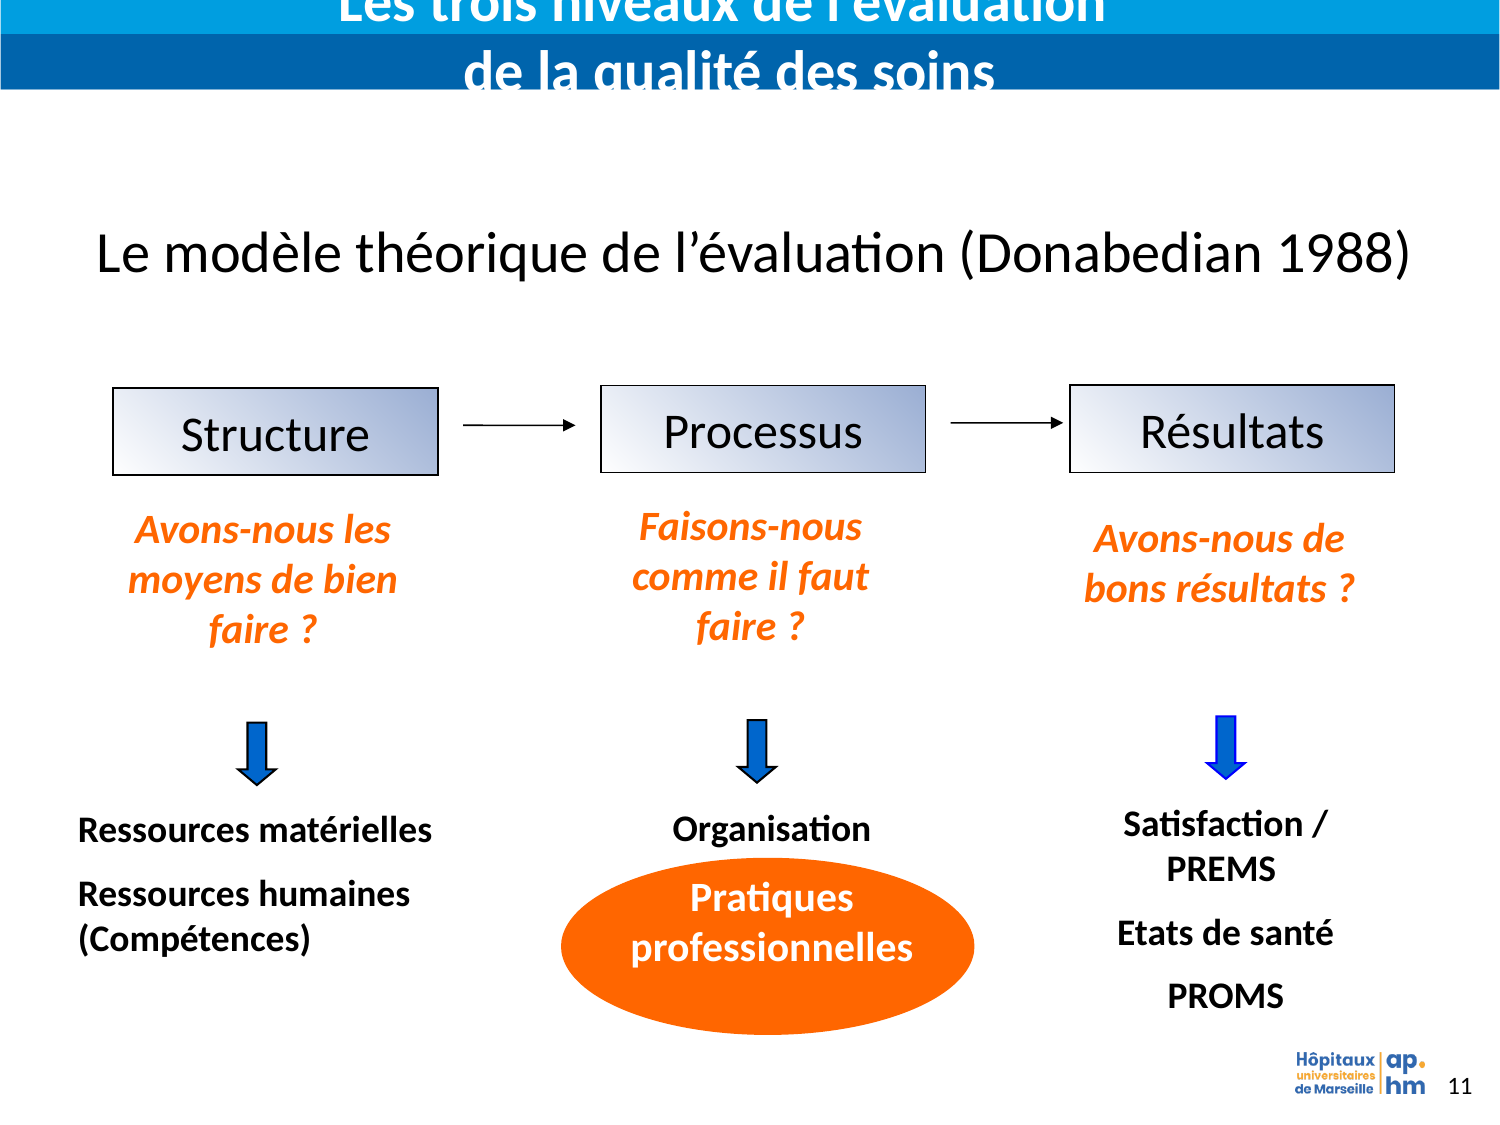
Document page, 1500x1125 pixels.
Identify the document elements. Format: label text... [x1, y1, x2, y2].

text_box [63, 370, 1414, 559]
text_box Le modèle théorique de l’évaluation (Donabedian 1988) [74, 206, 1436, 274]
text_box [589, 991, 947, 1035]
picture [0, 35, 1500, 101]
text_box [1056, 384, 1395, 1035]
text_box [584, 385, 1054, 984]
text_box 11 [1299, 1062, 1488, 1125]
title Les trois niveaux de l’évaluation de la qualité des soins [0, 0, 1459, 67]
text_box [62, 387, 576, 971]
picture [1295, 1052, 1425, 1094]
